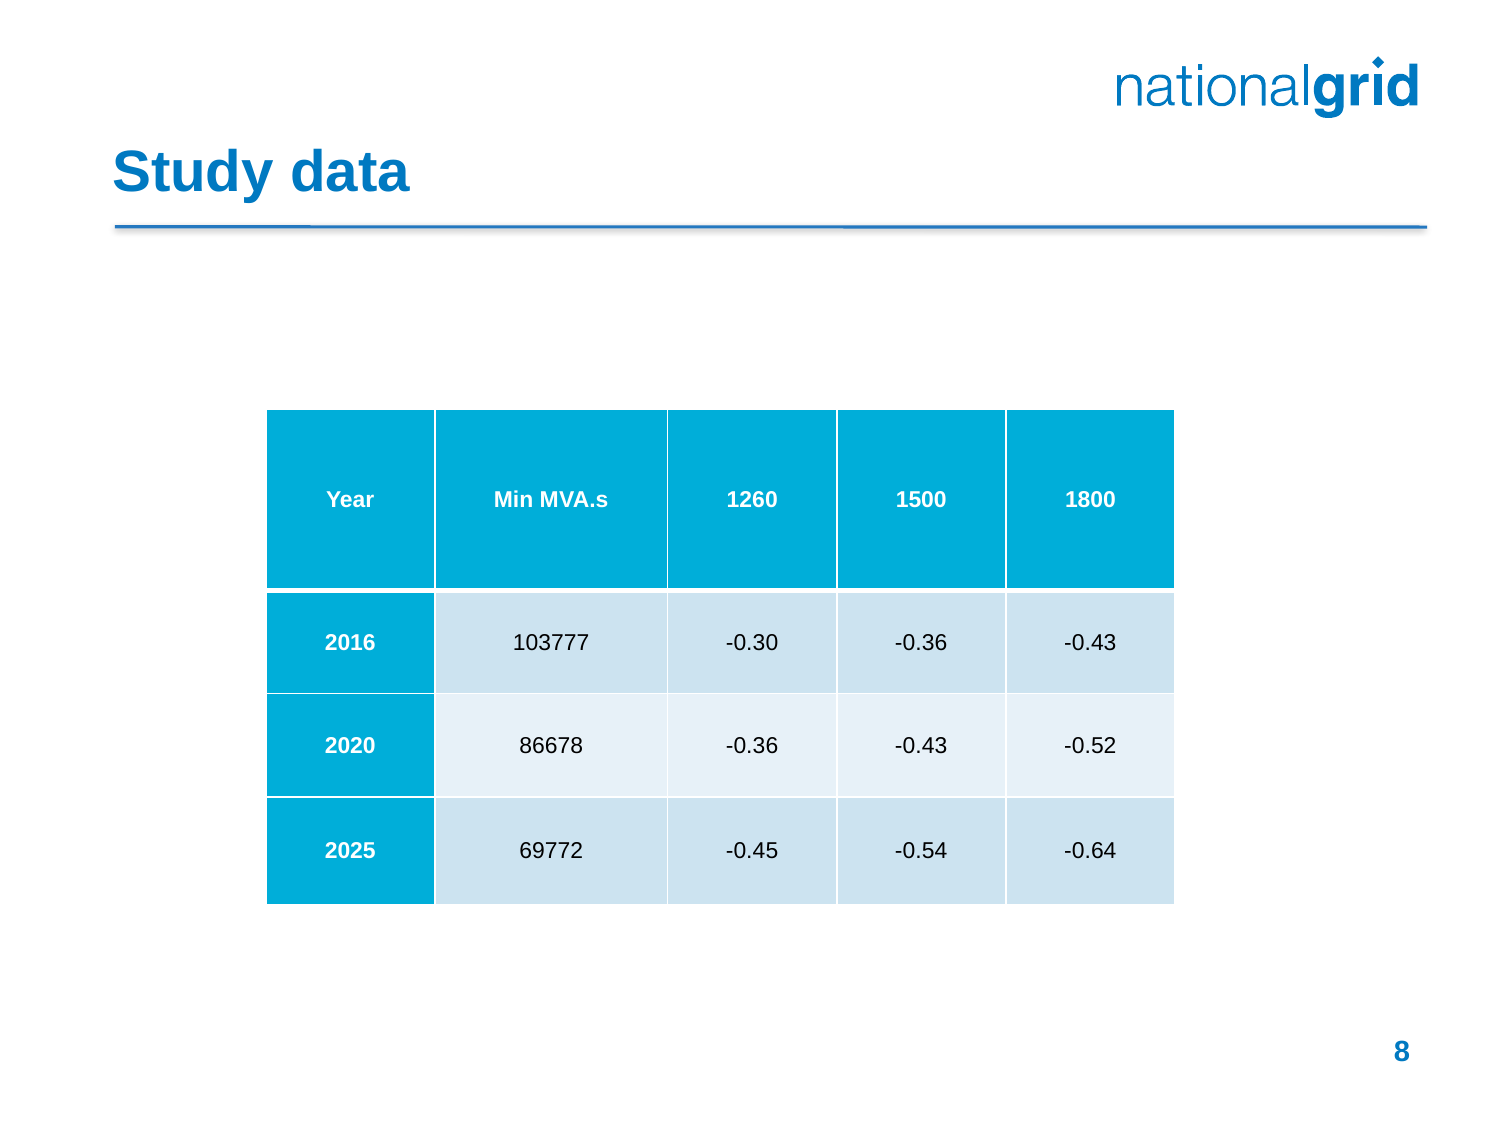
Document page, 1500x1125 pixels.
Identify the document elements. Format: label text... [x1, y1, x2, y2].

table_header 1500 [838, 410, 1005, 588]
table_cell -0.52 [1007, 694, 1174, 796]
table_cell -0.43 [838, 694, 1005, 796]
title Study data [97, 125, 1425, 211]
table_cell 86678 [436, 694, 667, 796]
table_header Year [267, 410, 434, 588]
table_cell -0.43 [1007, 593, 1174, 693]
table_header 1800 [1007, 410, 1174, 588]
table_cell 103777 [436, 593, 667, 693]
table_cell -0.36 [668, 694, 836, 796]
table_cell 69772 [436, 798, 667, 904]
table_cell -0.64 [1007, 798, 1174, 904]
table_cell 2016 [267, 593, 434, 693]
table_cell 2020 [267, 694, 434, 796]
table_header 1260 [668, 410, 836, 588]
table_cell -0.30 [668, 593, 836, 693]
table_cell -0.36 [838, 593, 1005, 693]
slide_number 8 [1074, 1024, 1425, 1103]
table_header Min MVA.s [436, 410, 667, 588]
table_cell 2025 [267, 798, 434, 904]
table_cell -0.45 [668, 798, 836, 904]
table_cell -0.54 [838, 798, 1005, 904]
